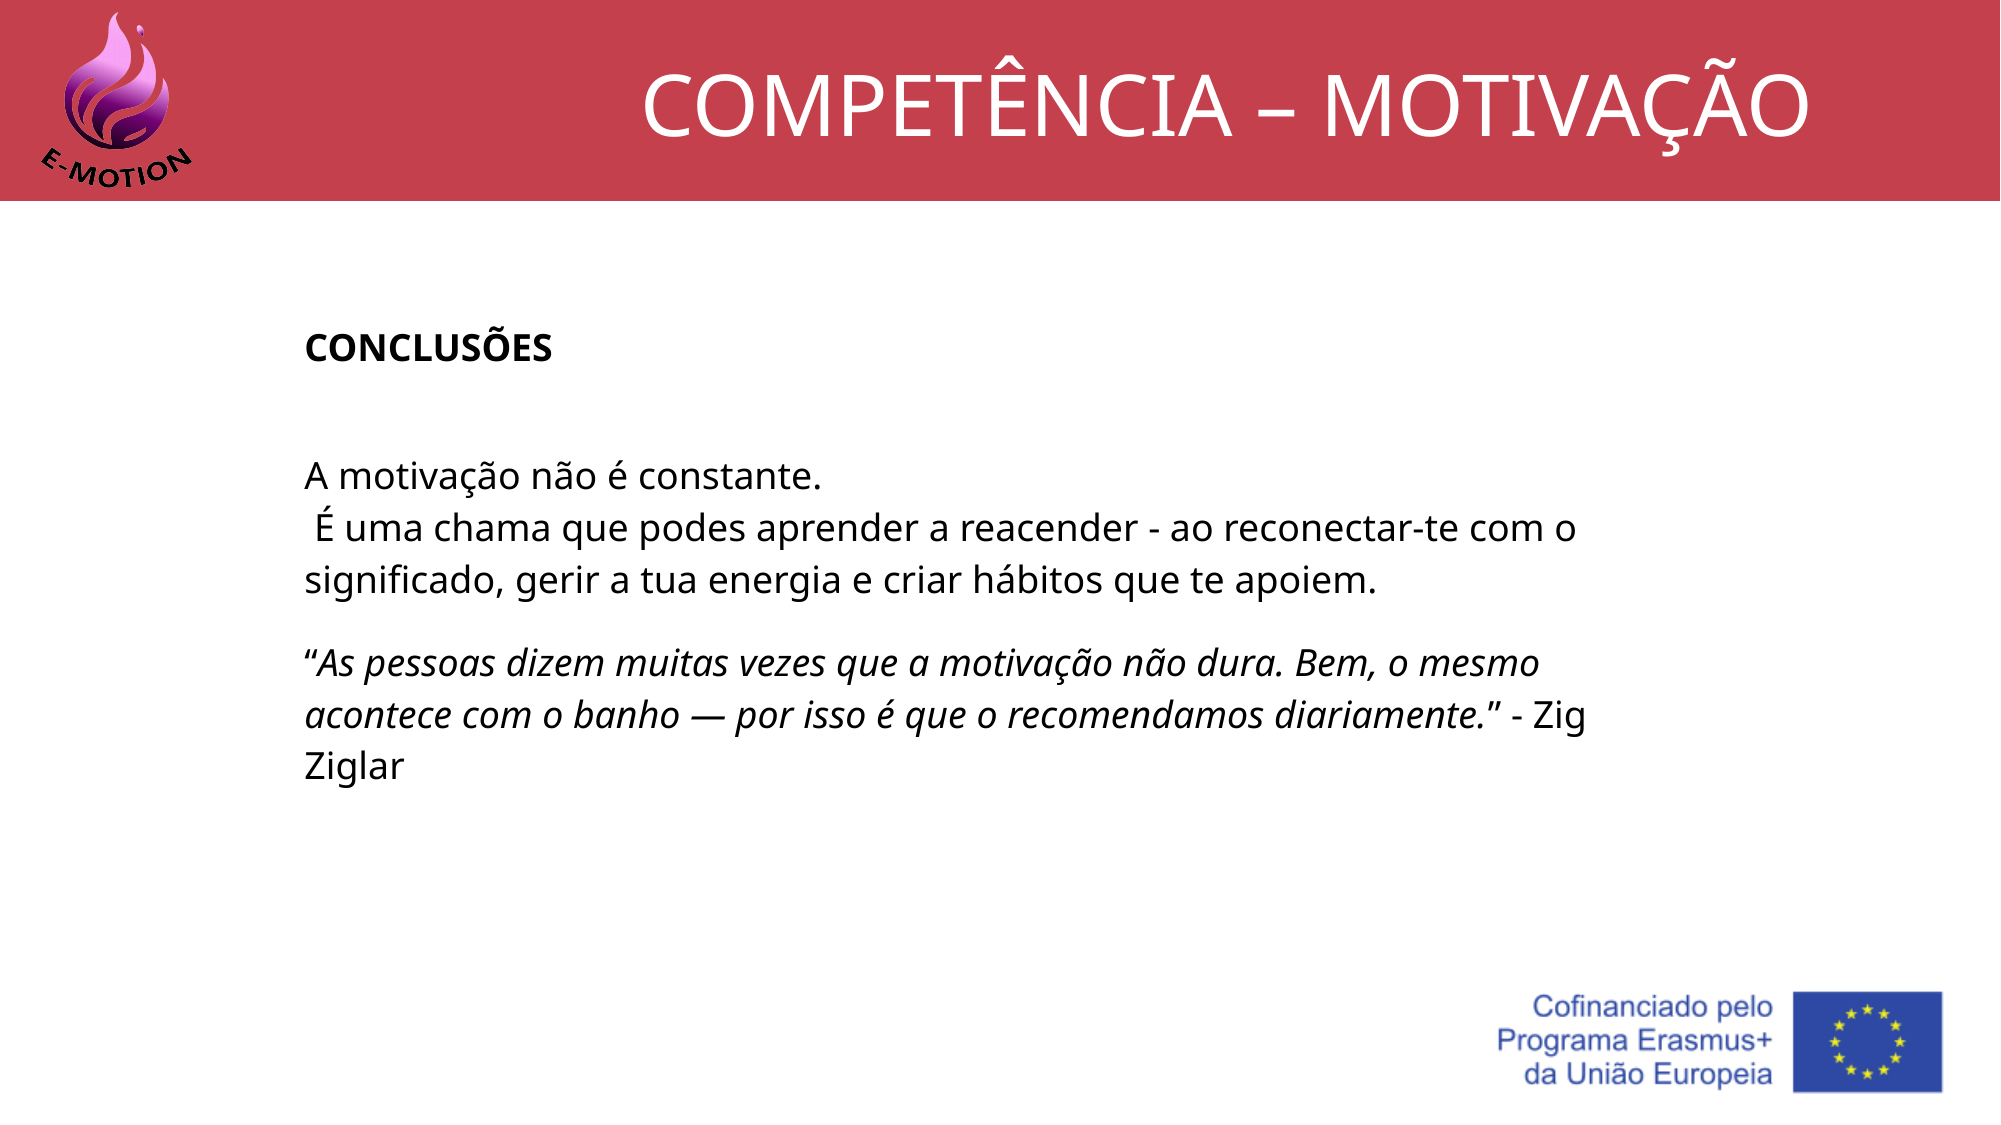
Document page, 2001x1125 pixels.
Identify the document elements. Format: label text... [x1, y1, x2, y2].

picture [0, 0, 253, 247]
text_box COMPETÊNCIA – MOTIVAÇÃO [257, 55, 1830, 192]
picture [1396, 955, 2000, 1125]
text_box CONCLUSÕES A motivação não é constante. É uma chama que podes aprender a reacender - ao reconectar-te com o significado, gerir a tua energia e criar hábitos que te apoiem. “As pessoas dizem muitas vezes que a motivação não dura. Bem, o mesmo acontece com o banho — por isso é que o recomendamos diariamente.” - Zig Ziglar [289, 316, 1690, 795]
